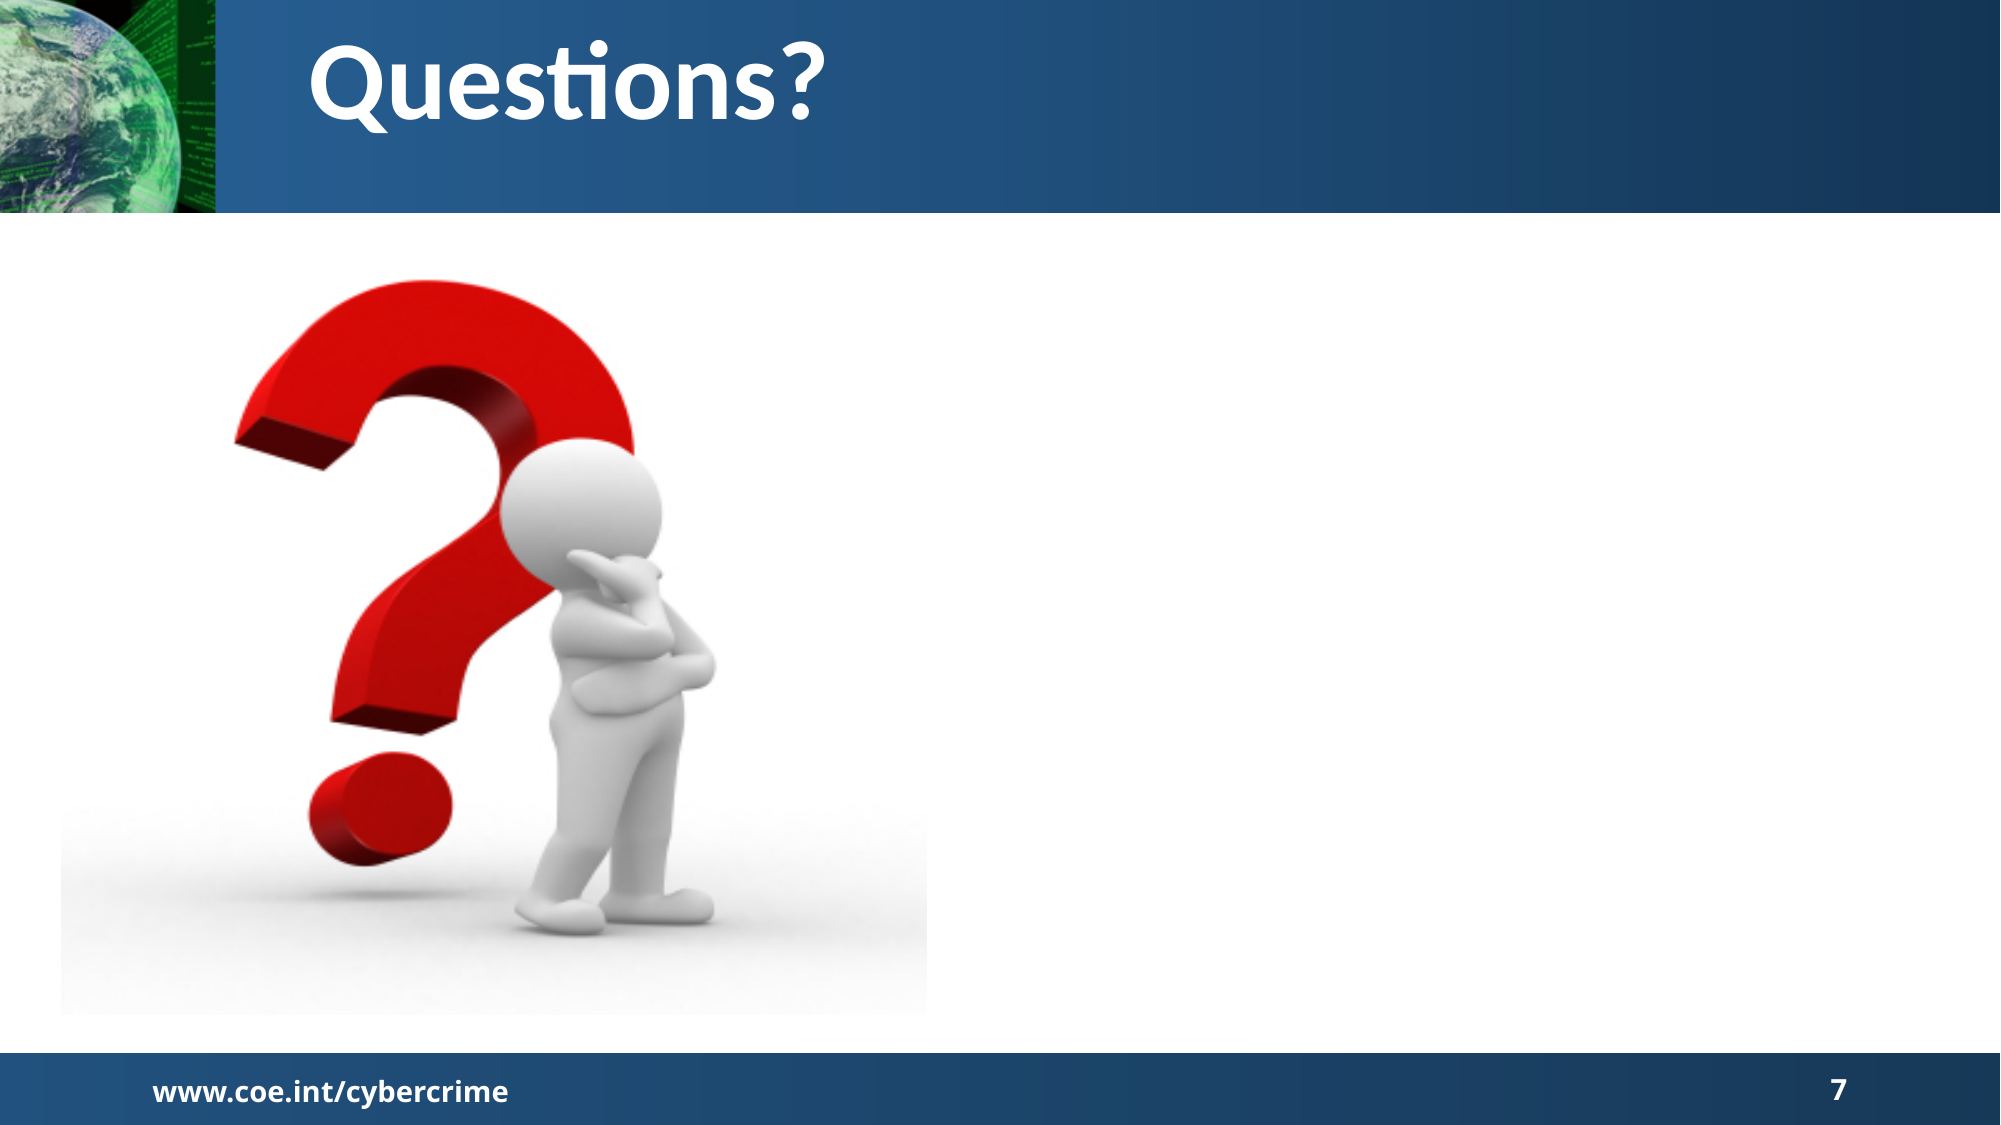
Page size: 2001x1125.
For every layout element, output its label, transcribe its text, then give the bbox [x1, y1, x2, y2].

picture [0, 0, 2000, 213]
picture [61, 238, 927, 1015]
slide_number 7 [1412, 1061, 1863, 1121]
slide_number www.coe.int/cybercrime [137, 1061, 588, 1121]
text_box Questions? [294, 0, 846, 150]
